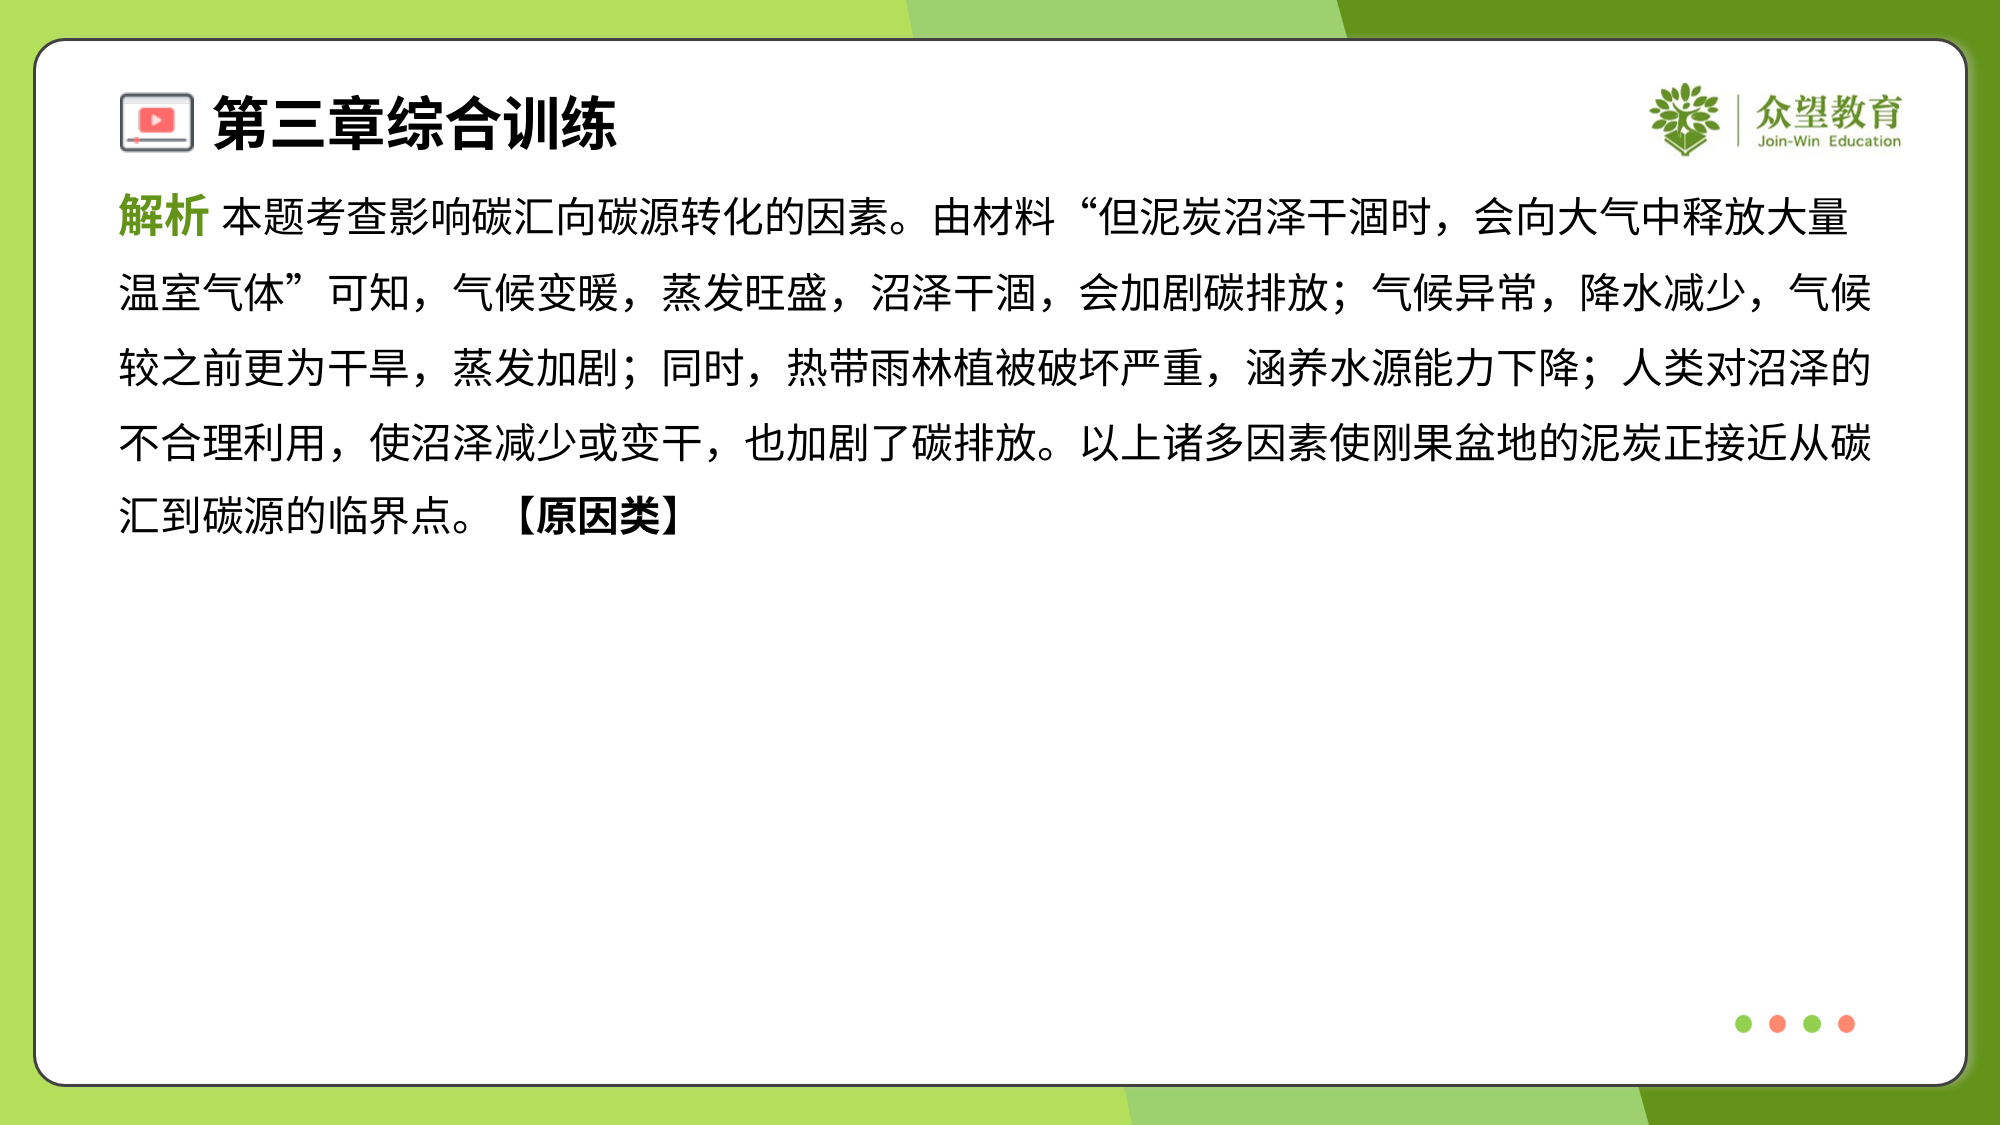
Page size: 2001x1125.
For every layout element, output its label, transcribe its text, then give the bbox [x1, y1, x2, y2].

text_box 解析 本题考查影响碳汇向碳源转化的因素。由材料“但泥炭沼泽干涸时，会向大气中释放大量 温室气体”可知，气候变暖，蒸发旺盛，沼泽干涸，会加剧碳排放；气候异常，降水减少，气候 较之前更为干旱，蒸发加剧；同时，热带雨林植被破坏严重，涵养水源能力下降；人类对沼泽的 不合理利用，使沼泽减少或变干，也加剧了碳排放。以上诸多因素使刚果盆地的泥炭正接近从碳 汇到碳源的临界点。【原因类】 [118, 164, 1883, 533]
picture [0, 0, 2000, 1125]
